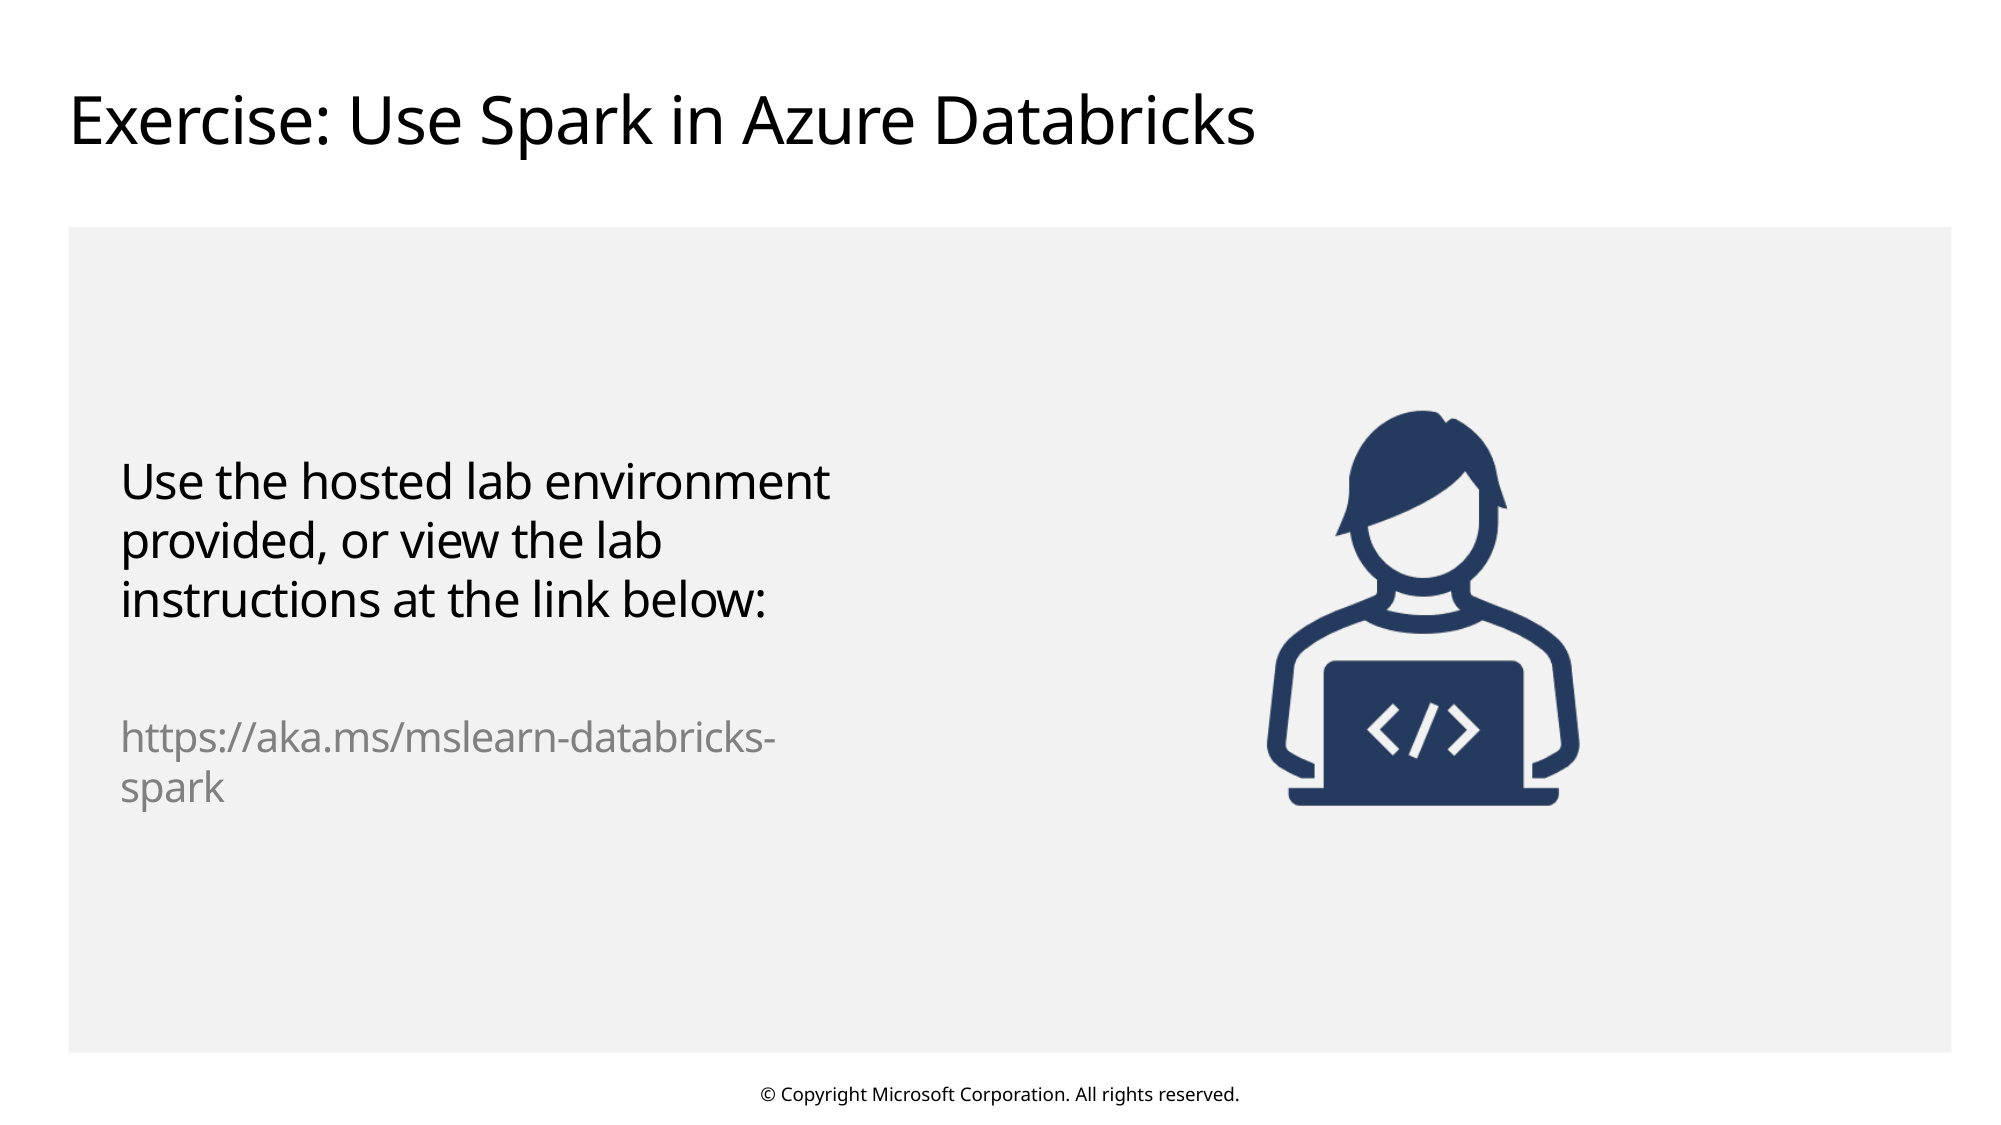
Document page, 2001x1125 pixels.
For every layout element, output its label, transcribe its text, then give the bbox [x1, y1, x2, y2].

list Use the hosted lab environment provided, or view the lab instructions at the link below: https://aka.ms/mslearn-databricks-spark [120, 442, 883, 781]
picture [1201, 369, 1647, 815]
text_box [68, 226, 1952, 1053]
title Exercise: Use Spark in Azure Databricks [68, 72, 1930, 184]
